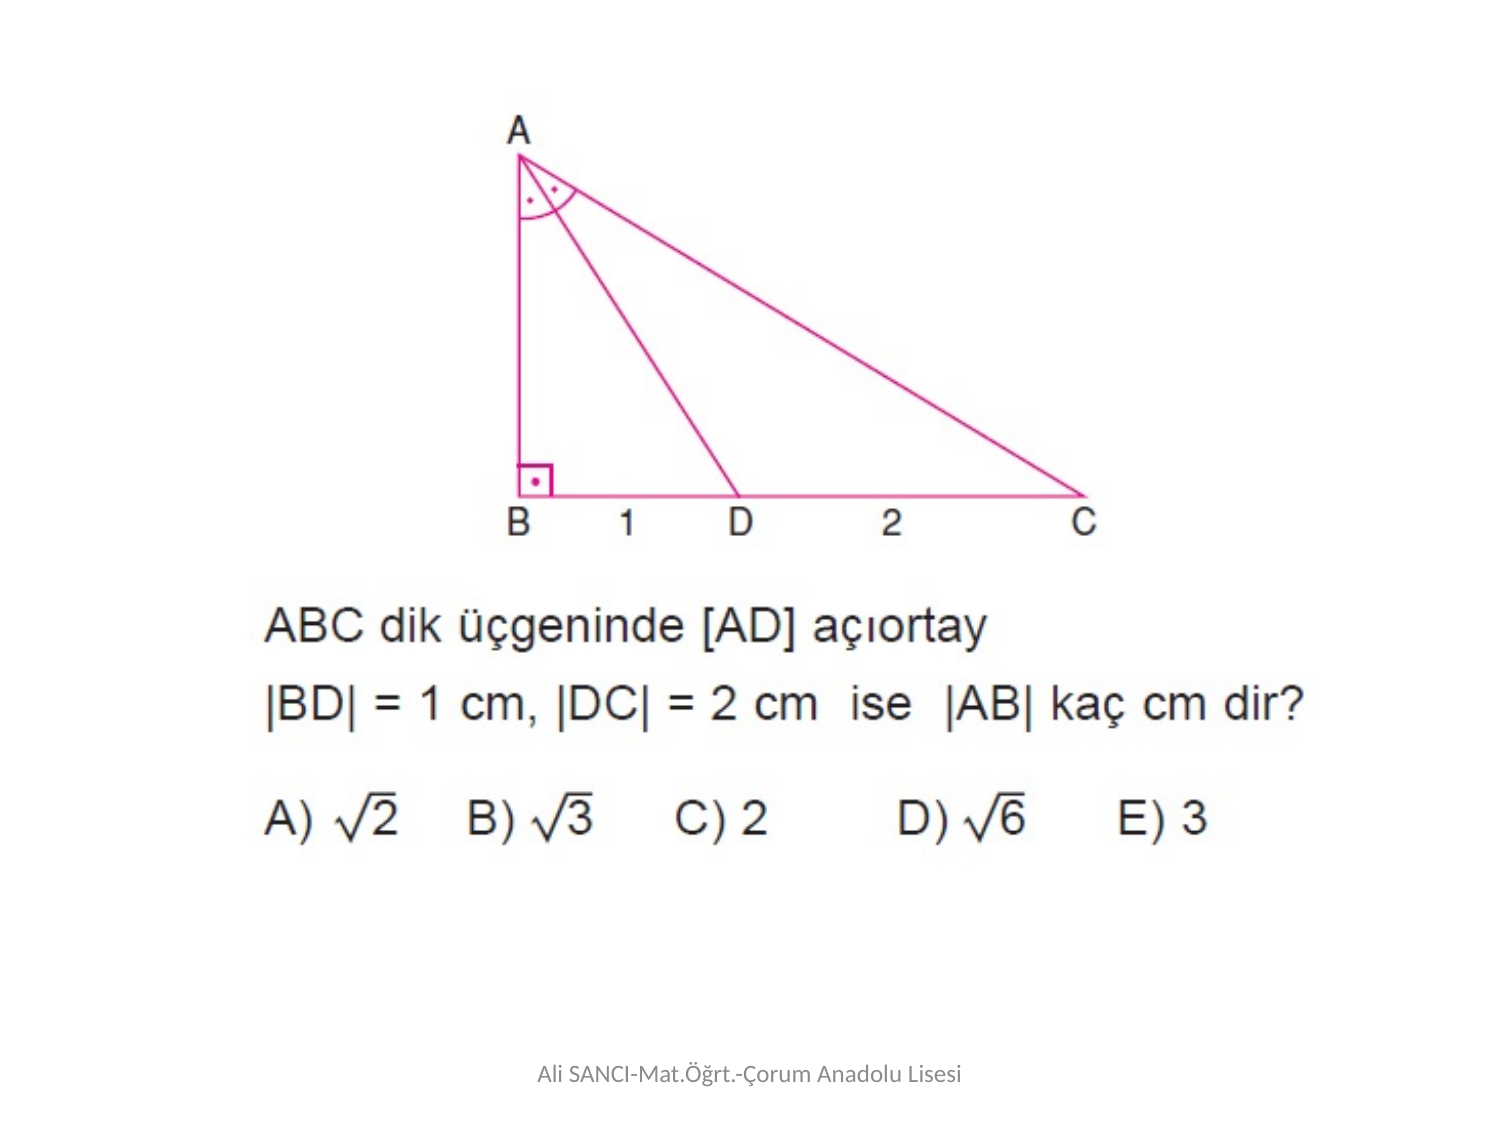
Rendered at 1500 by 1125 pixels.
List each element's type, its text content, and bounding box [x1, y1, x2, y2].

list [218, 89, 1314, 870]
footer Ali SANCI-Mat.Öğrt.-Çorum Anadolu Lisesi [512, 1042, 988, 1103]
